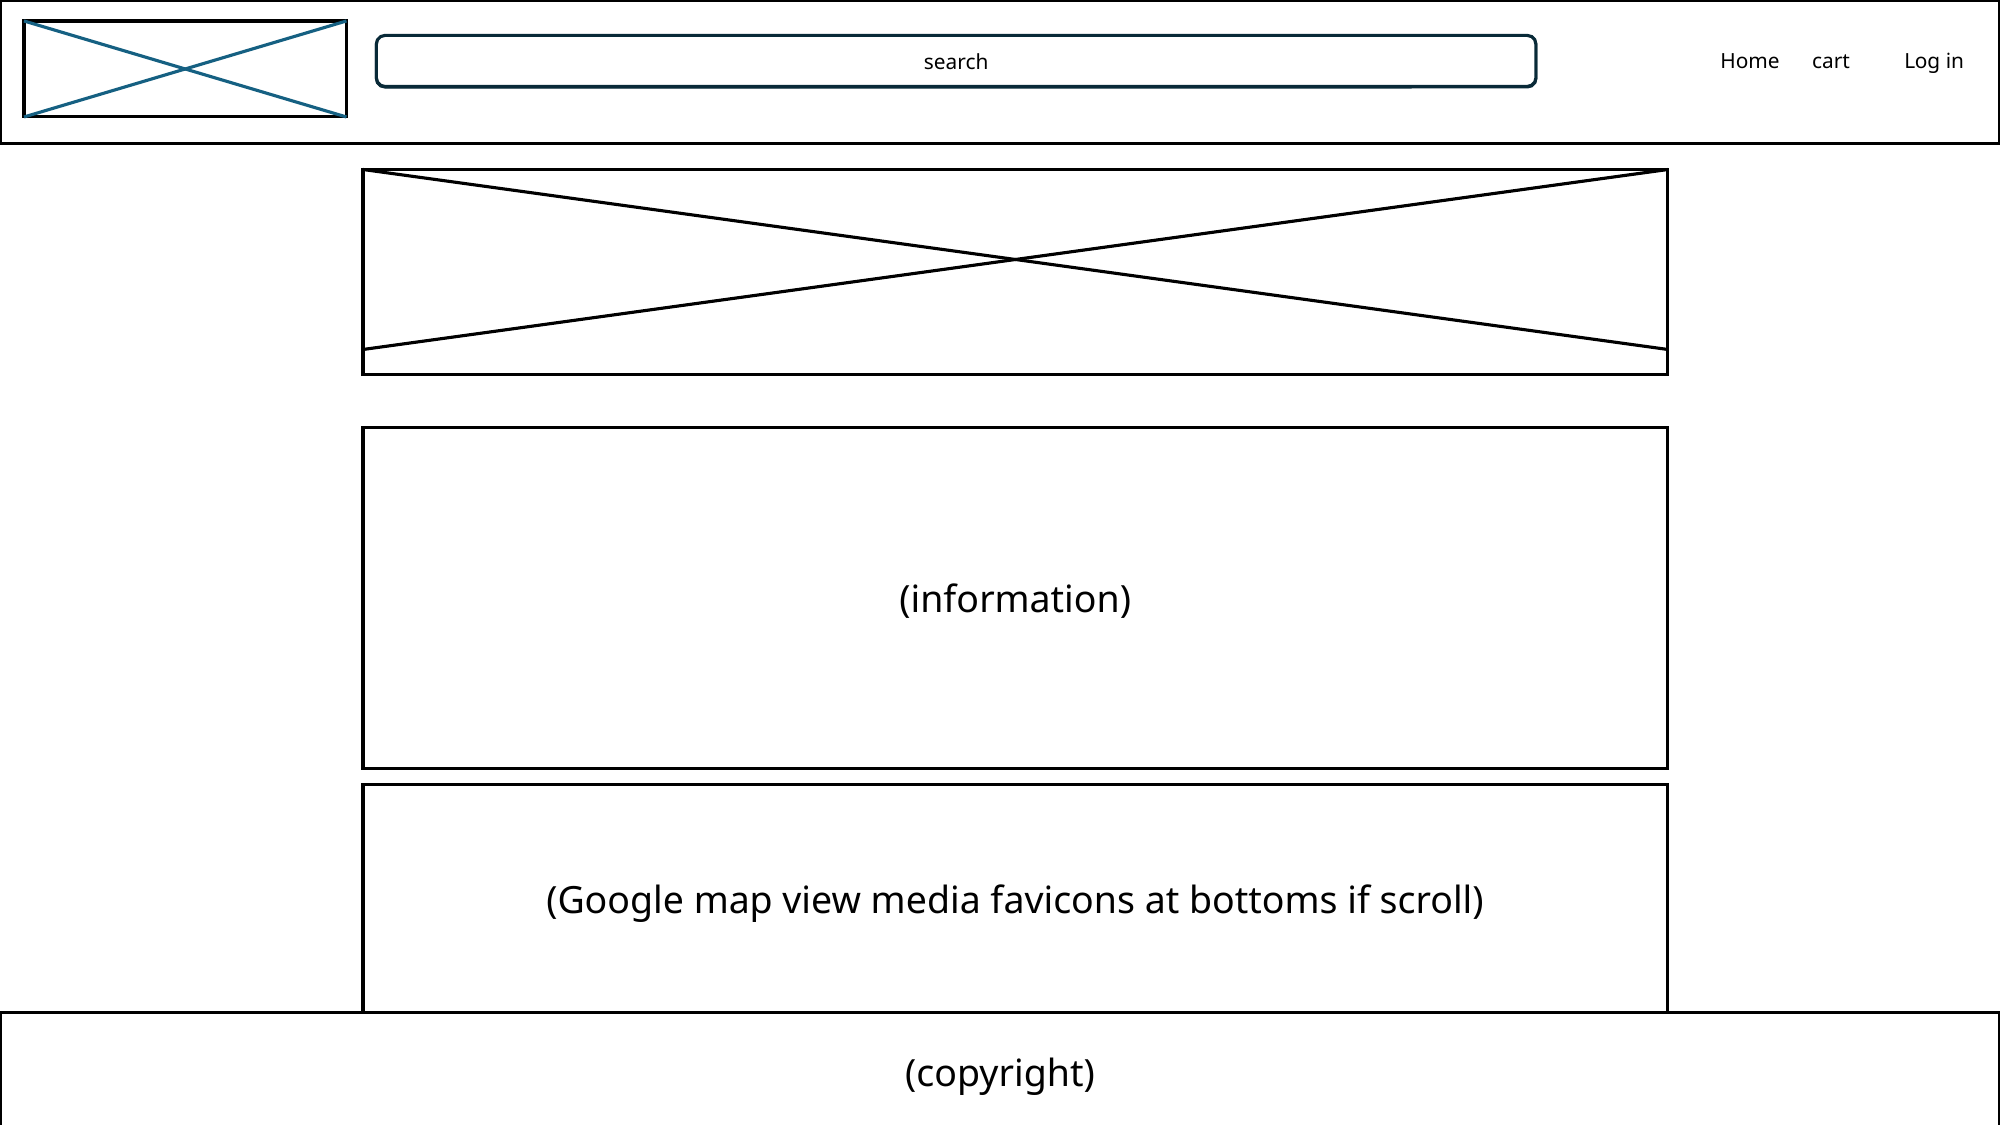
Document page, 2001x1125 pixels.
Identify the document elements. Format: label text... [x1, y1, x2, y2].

text_box (information) [361, 426, 1669, 770]
text_box search [374, 33, 1538, 89]
text_box [0, 0, 2000, 145]
text_box Log in [1889, 40, 1979, 81]
text_box Home [1705, 40, 1795, 81]
text_box cart [1797, 40, 1865, 81]
text_box [361, 168, 1669, 376]
text_box (Google map view media favicons at bottoms if scroll) [361, 783, 1669, 1014]
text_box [362, 168, 1669, 350]
text_box (copyright) [0, 1011, 2000, 1125]
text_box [23, 20, 347, 118]
